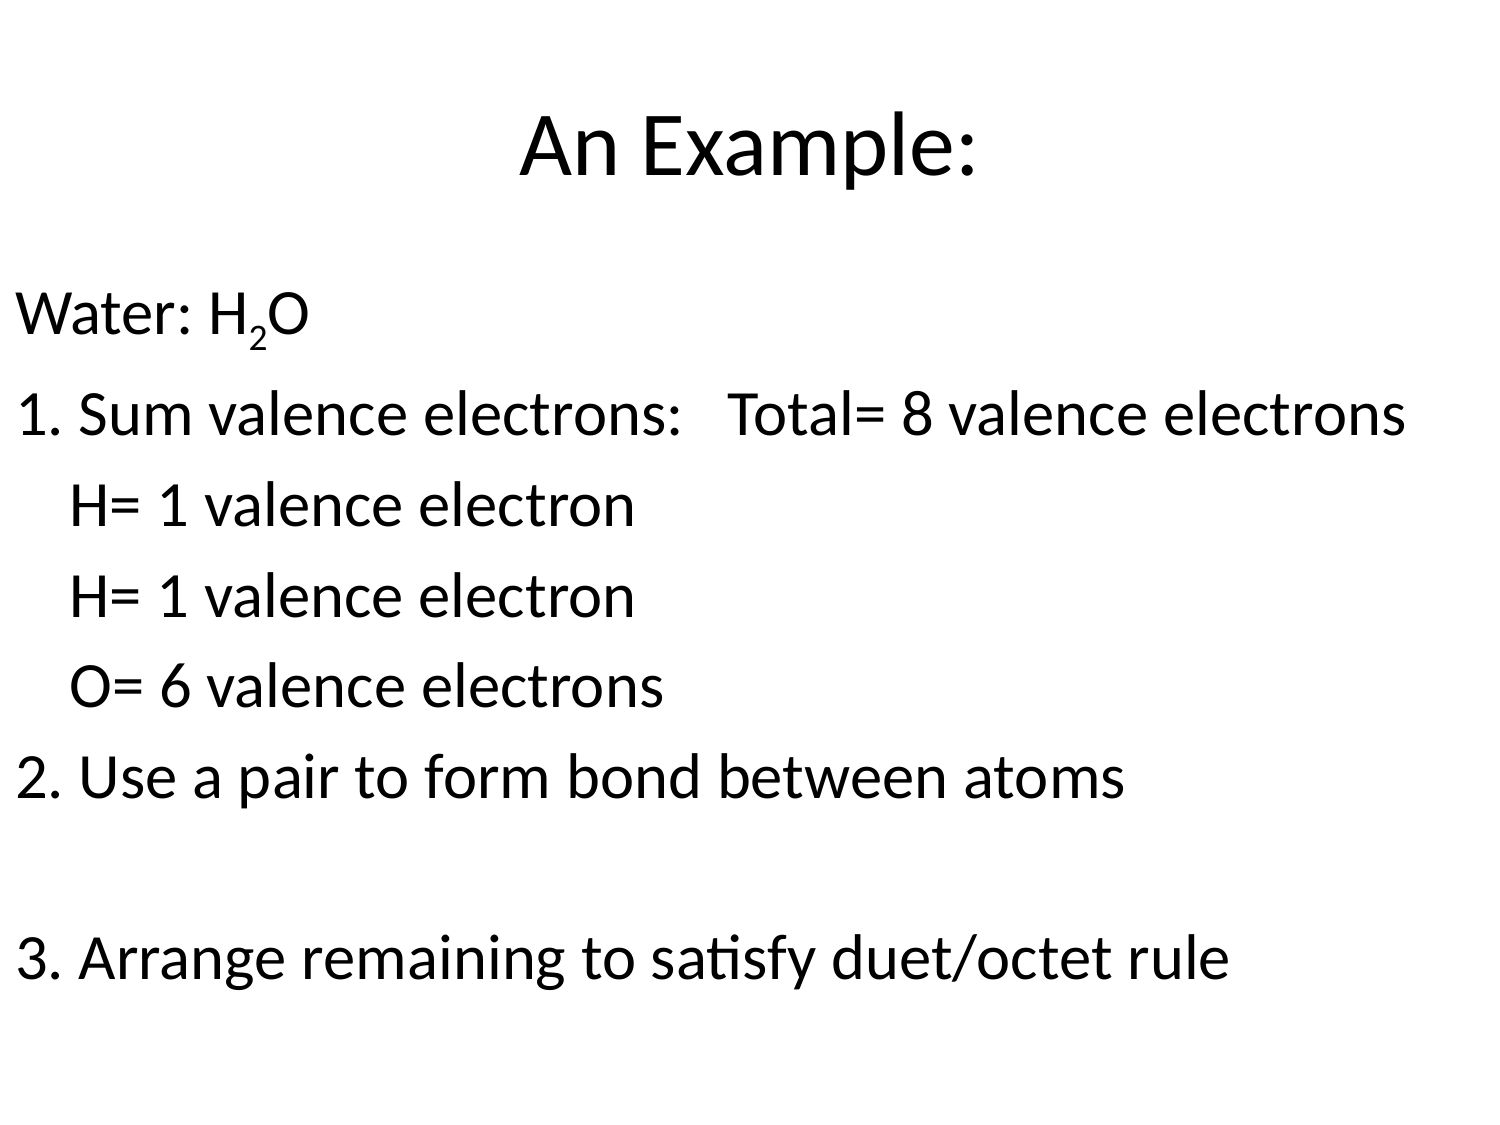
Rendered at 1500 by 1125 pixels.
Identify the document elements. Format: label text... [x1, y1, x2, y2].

title An Example: [75, 45, 1425, 233]
list Water: H2O 1. Sum valence electrons: Total= 8 valence electrons H= 1 valence electron H= 1 valence electron O= 6 valence electrons 2. Use a pair to form bond between atoms 3. Arrange remaining to satisfy duet/octet rule [0, 262, 1500, 1005]
